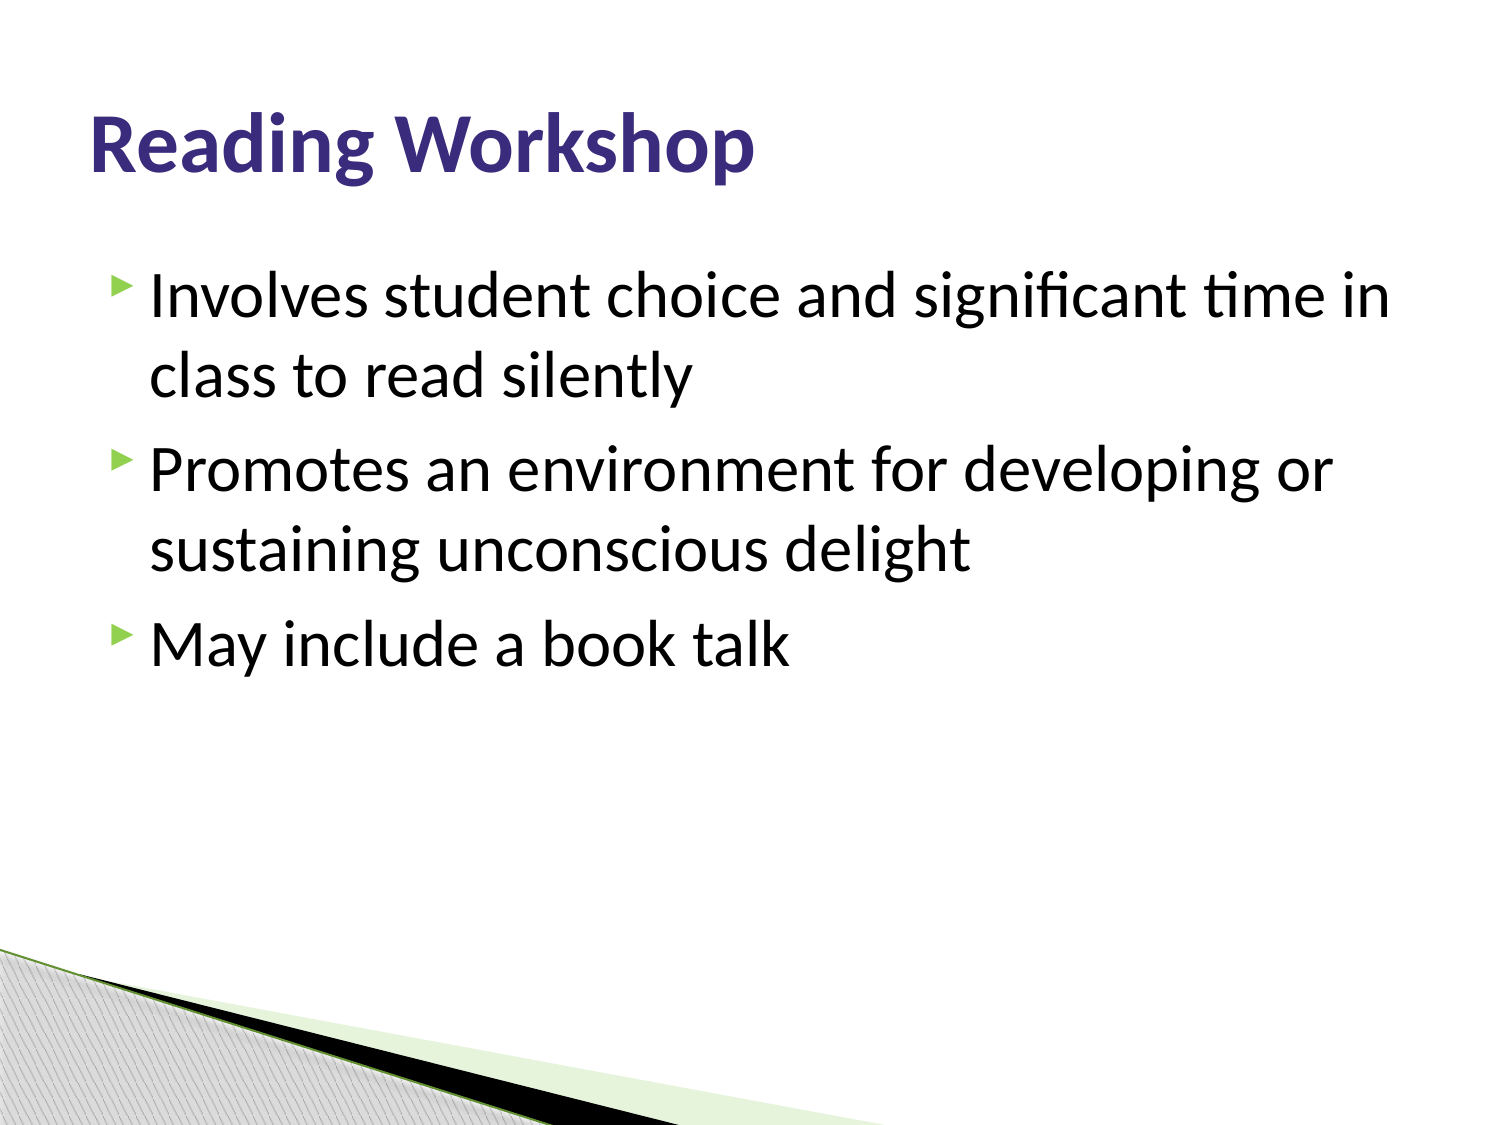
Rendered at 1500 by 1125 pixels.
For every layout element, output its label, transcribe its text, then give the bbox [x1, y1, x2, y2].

list Involves student choice and significant time in class to read silently Promotes an environment for developing or sustaining unconscious delight May include a book talk [75, 243, 1438, 1038]
title Reading Workshop [75, 45, 1425, 233]
